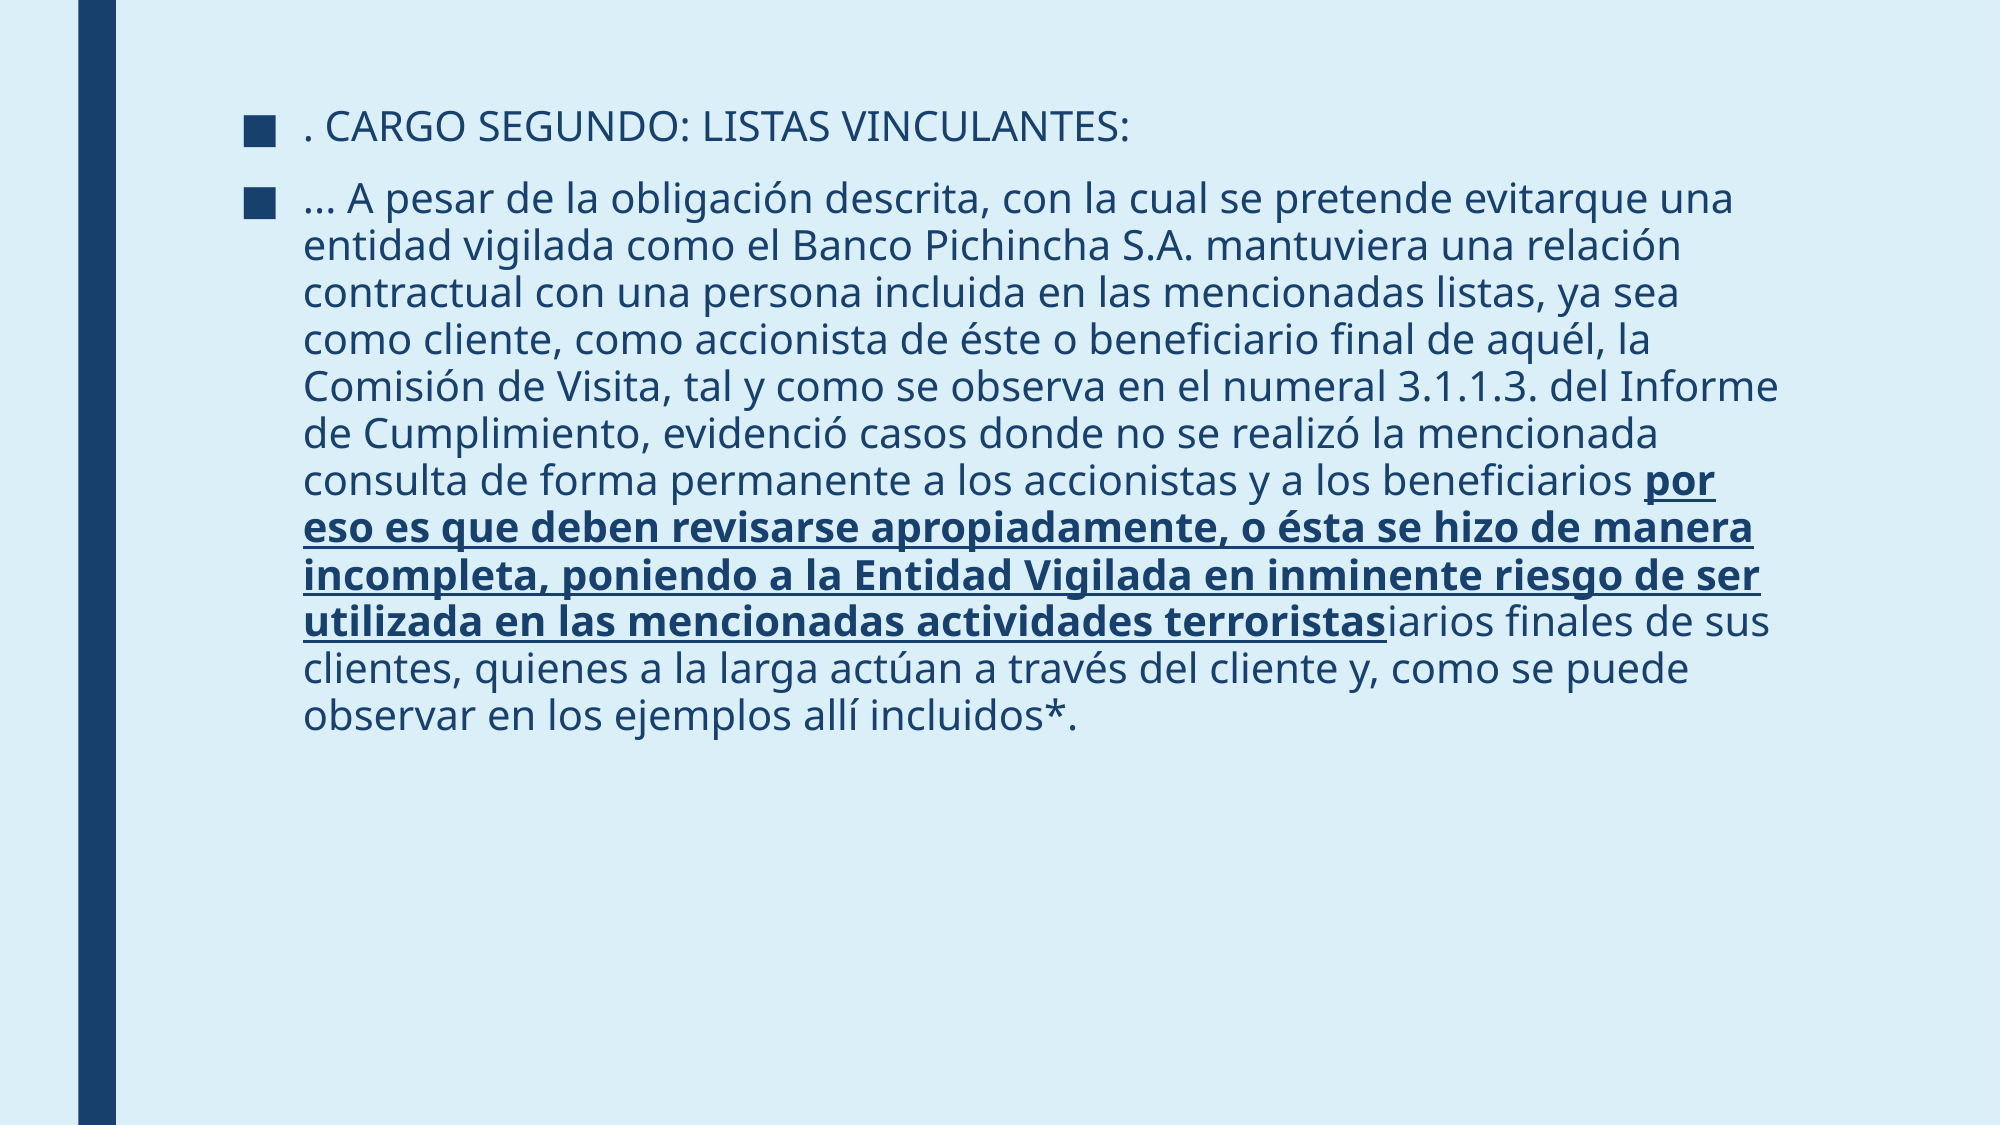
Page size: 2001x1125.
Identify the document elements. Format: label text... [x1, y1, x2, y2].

list . CARGO SEGUNDO: LISTAS VINCULANTES: ... A pesar de la obligación descrita, con la cual se pretende evitarque una entidad vigilada como el Banco Pichincha S.A. mantuviera una relación contractual con una persona incluida en las mencionadas listas, ya sea como cliente, como accionista de éste o beneficiario final de aquél, la Comisión de Visita, tal y como se observa en el numeral 3.1.1.3. del Informe de Cumplimiento, evidenció casos donde no se realizó la mencionada consulta de forma permanente a los accionistas y a los beneficiarios por eso es que deben revisarse apropiadamente, o ésta se hizo de manera incompleta, poniendo a la Entidad Vigilada en inminente riesgo de ser utilizada en las mencionadas actividades terroristasiarios finales de sus clientes, quienes a la larga actúan a través del cliente y, como se puede observar en los ejemplos allí incluidos*. [225, 96, 1800, 963]
